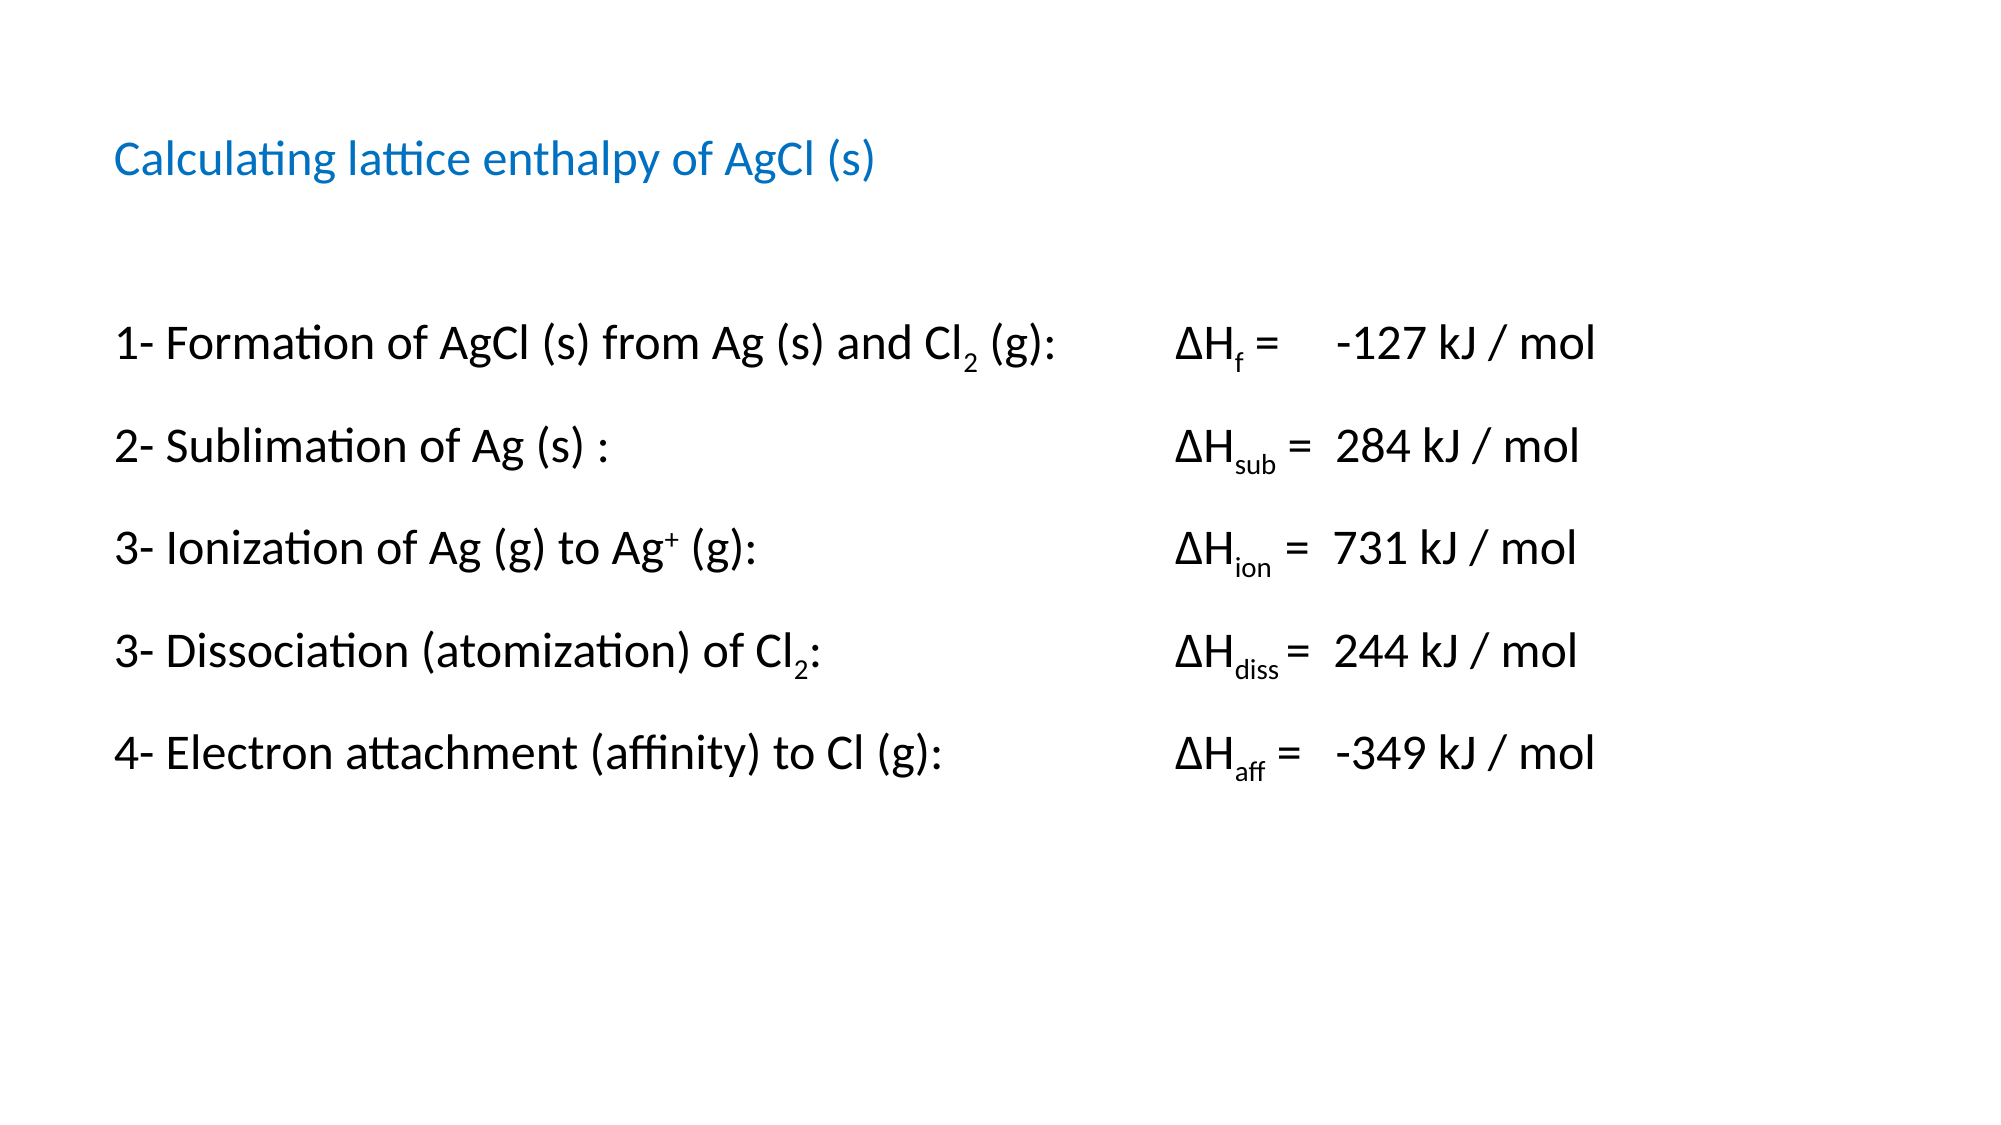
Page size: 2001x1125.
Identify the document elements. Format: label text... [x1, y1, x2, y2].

text_box Calculating lattice enthalpy of AgCl (s) 1- Formation of AgCl (s) from Ag (s) and Cl2 (g): ∆Hf = -127 kJ / mol 2- Sublimation of Ag (s) : ∆Hsub = 284 kJ / mol 3- Ionization of Ag (g) to Ag+ (g): ∆Hion = 731 kJ / mol 3- Dissociation (atomization) of Cl2: ∆Hdiss = 244 kJ / mol 4- Electron attachment (affinity) to Cl (g): ∆Haff = -349 kJ / mol [99, 88, 1612, 863]
